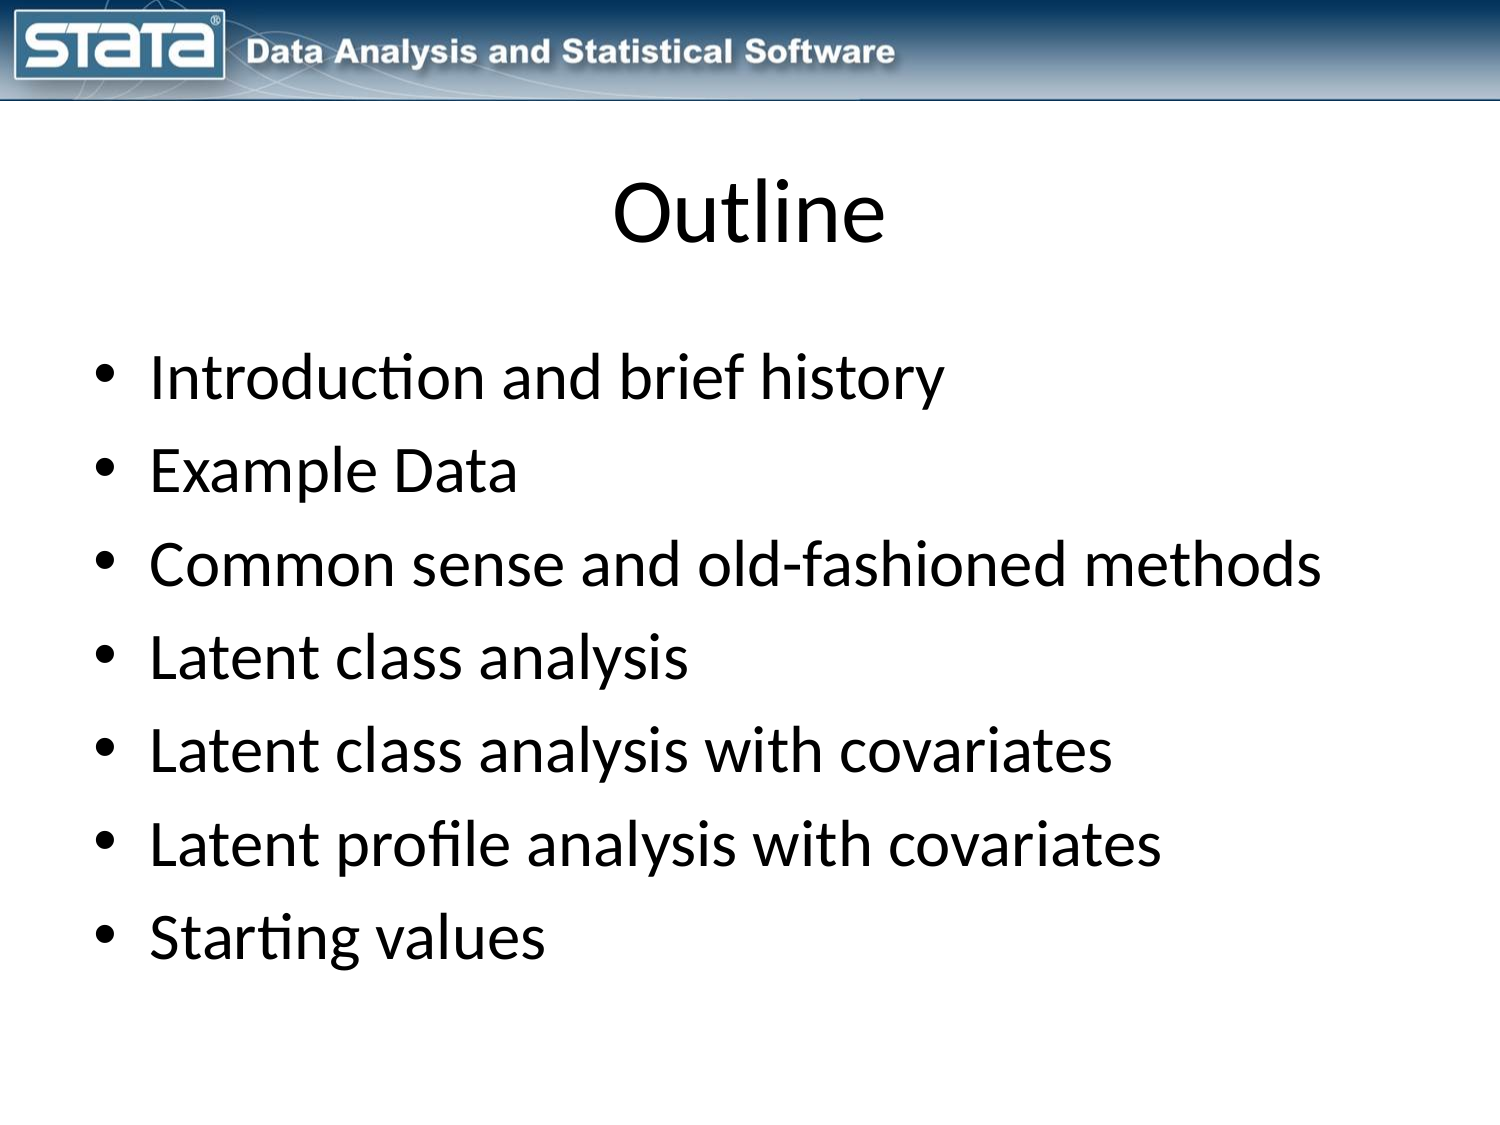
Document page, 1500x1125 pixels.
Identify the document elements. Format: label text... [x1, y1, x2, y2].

picture [0, 0, 1500, 101]
title Outline [75, 125, 1425, 288]
list Introduction and brief history Example Data Common sense and old-fashioned methods Latent class analysis Latent class analysis with covariates Latent profile analysis with covariates Starting values [78, 324, 1429, 1013]
